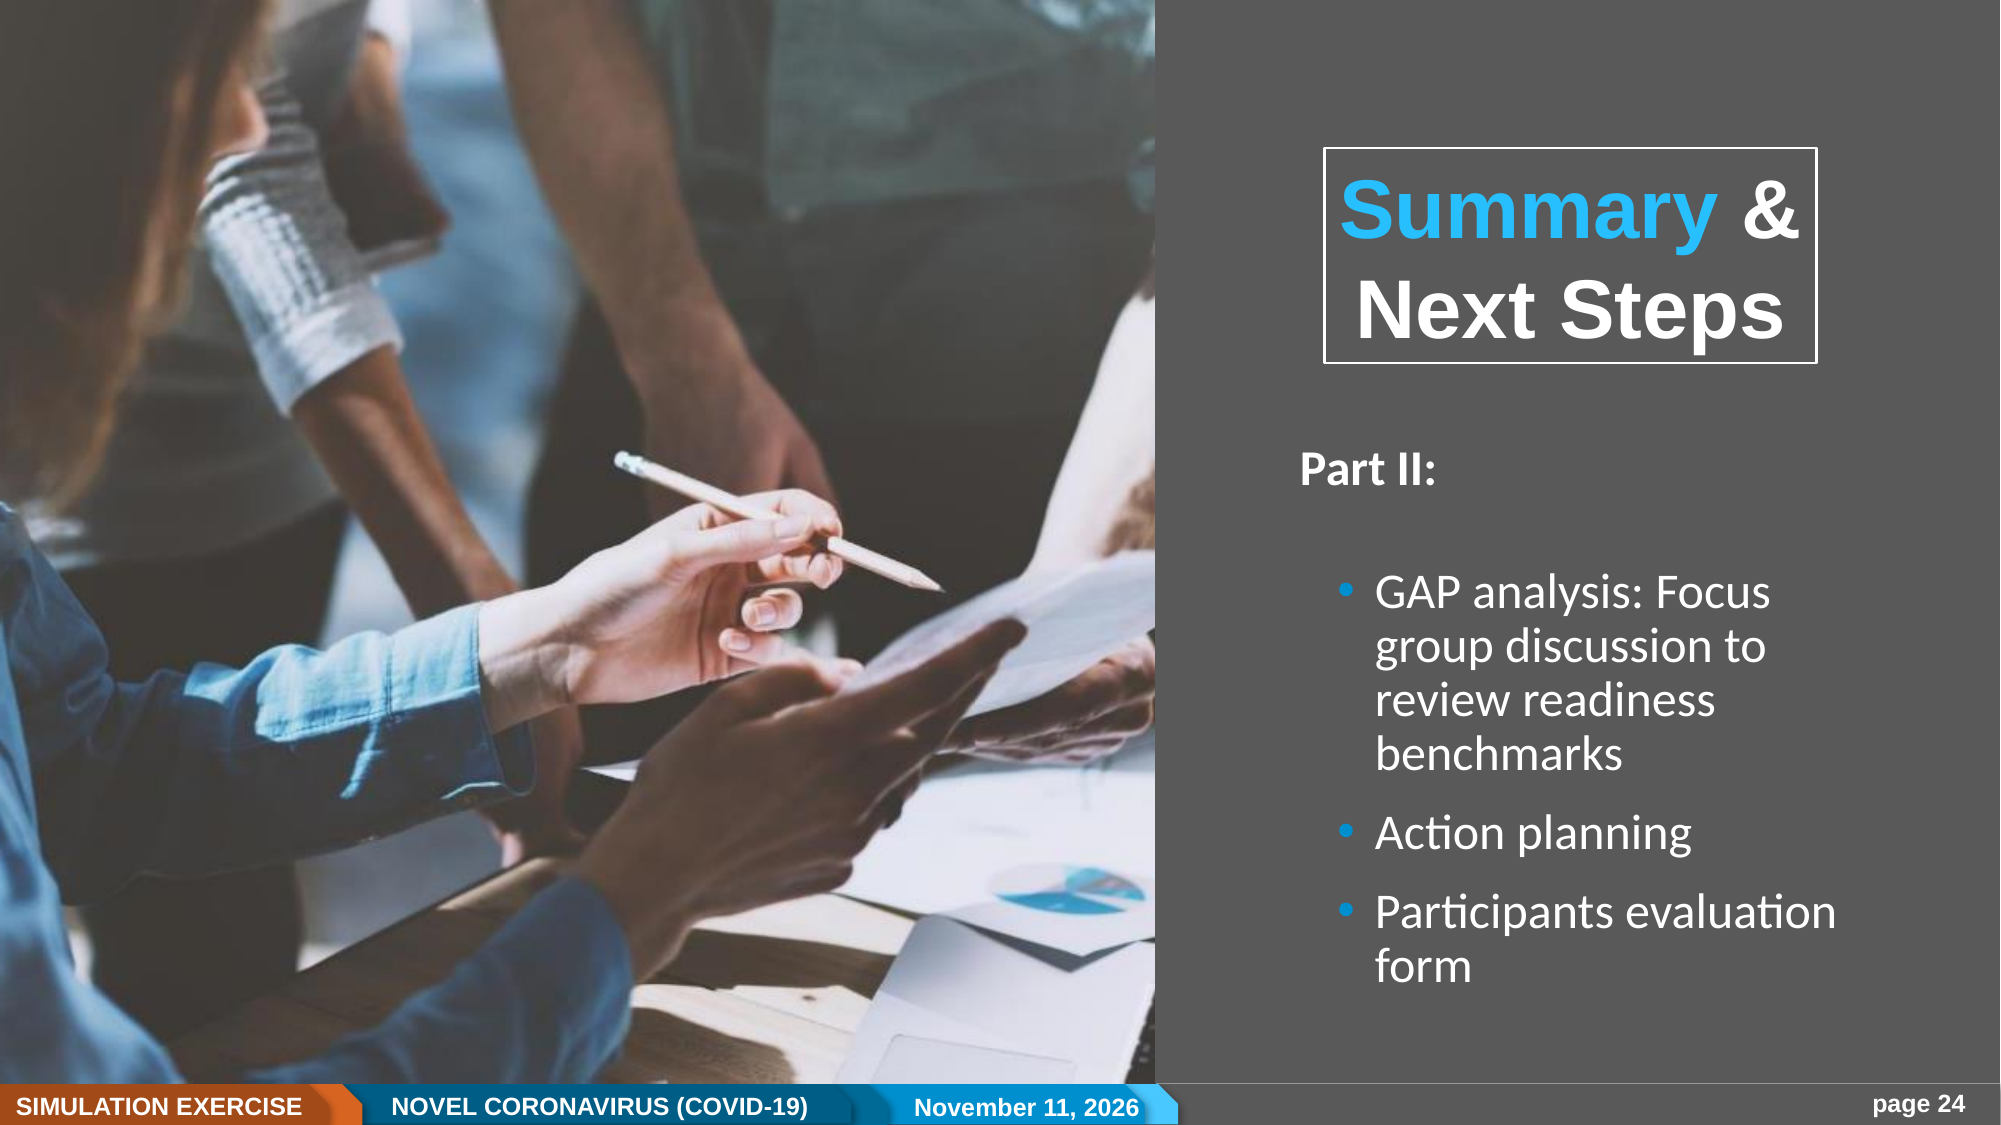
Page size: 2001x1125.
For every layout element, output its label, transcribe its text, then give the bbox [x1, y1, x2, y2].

text_box Summary & Next Steps [1324, 148, 1817, 363]
picture [0, 0, 1156, 1084]
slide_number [899, 1084, 1518, 1125]
text_box [1156, 0, 2000, 1084]
text_box Part II: GAP analysis: Focus group discussion to review readiness benchmarks Action planning Participants evaluation form [1285, 435, 1904, 1001]
